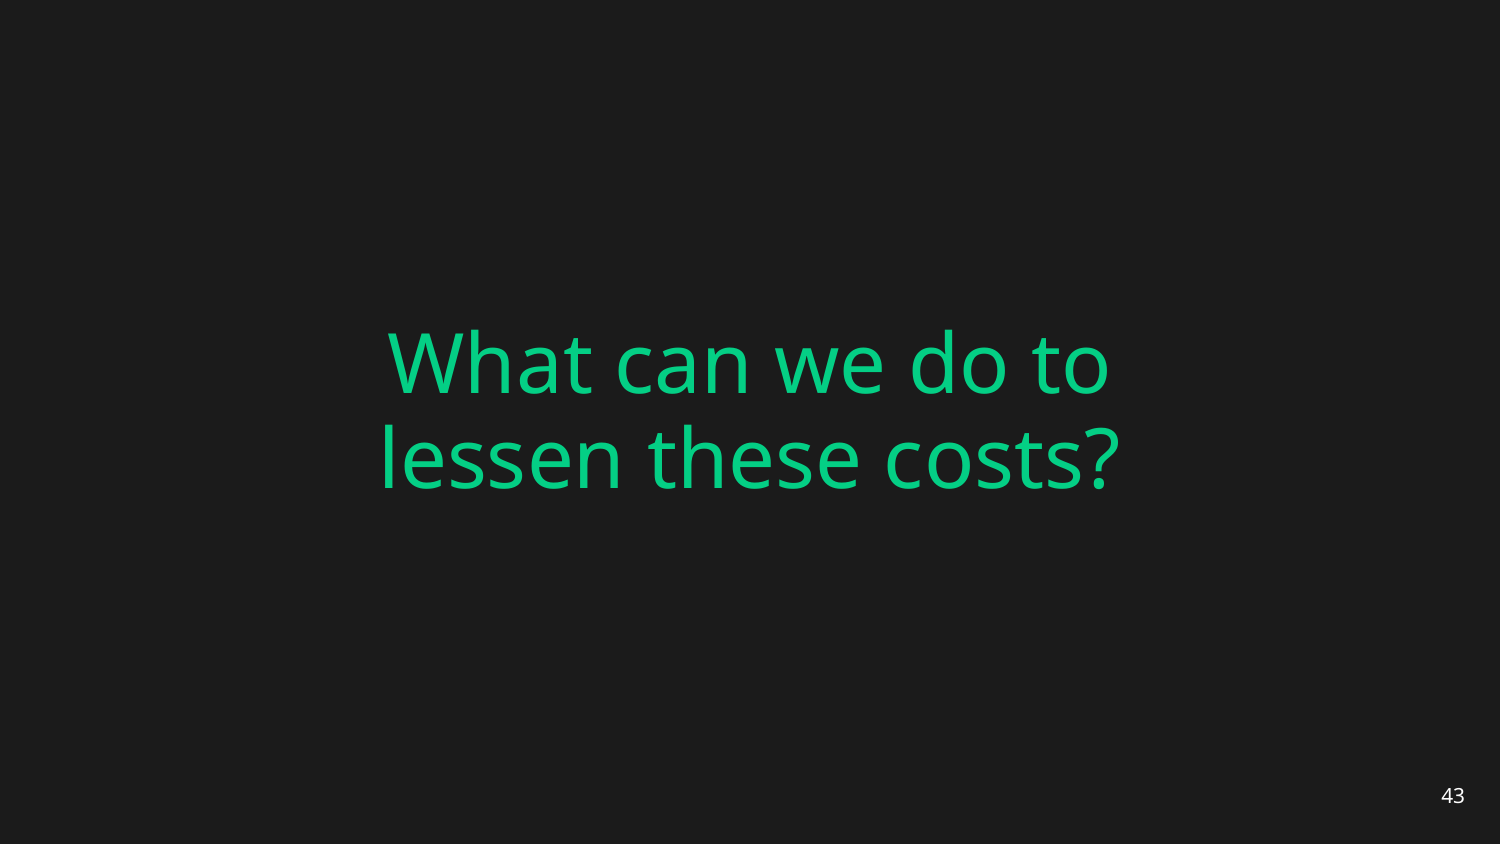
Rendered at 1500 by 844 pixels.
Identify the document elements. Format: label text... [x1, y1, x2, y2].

title What can we do to lessen these costs? [51, 72, 1449, 753]
slide_number 43 [1389, 764, 1480, 830]
